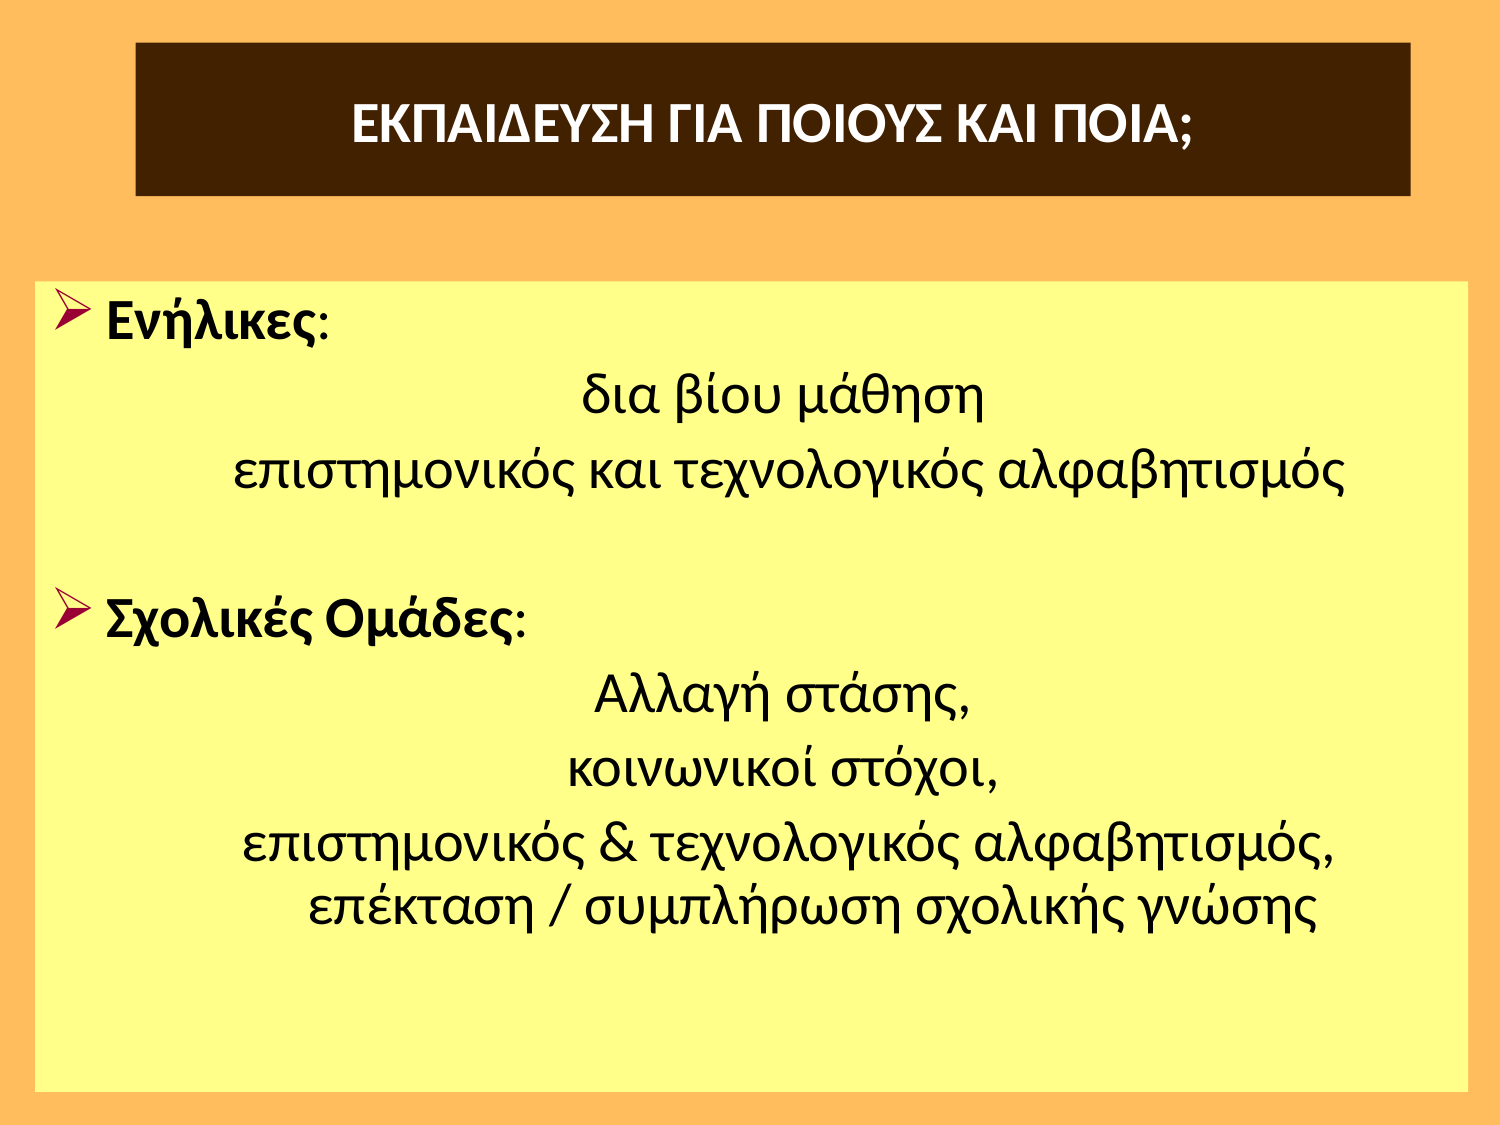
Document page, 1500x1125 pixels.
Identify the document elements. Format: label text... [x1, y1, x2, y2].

list Ενήλικες: δια βίου μάθηση επιστημονικός και τεχνολογικός αλφαβητισμός Σχολικές Ομάδες: Αλλαγή στάσης, κοινωνικοί στόχοι, επιστημονικός & τεχνολογικός αλφαβητισμός, επέκταση / συμπλήρωση σχολικής γνώσης [35, 281, 1469, 1092]
title ΕΚΠΑΙΔΕΥΣΗ ΓΙΑ ΠΟΙΟΥΣ ΚΑΙ ΠΟΙΑ; [135, 42, 1411, 197]
